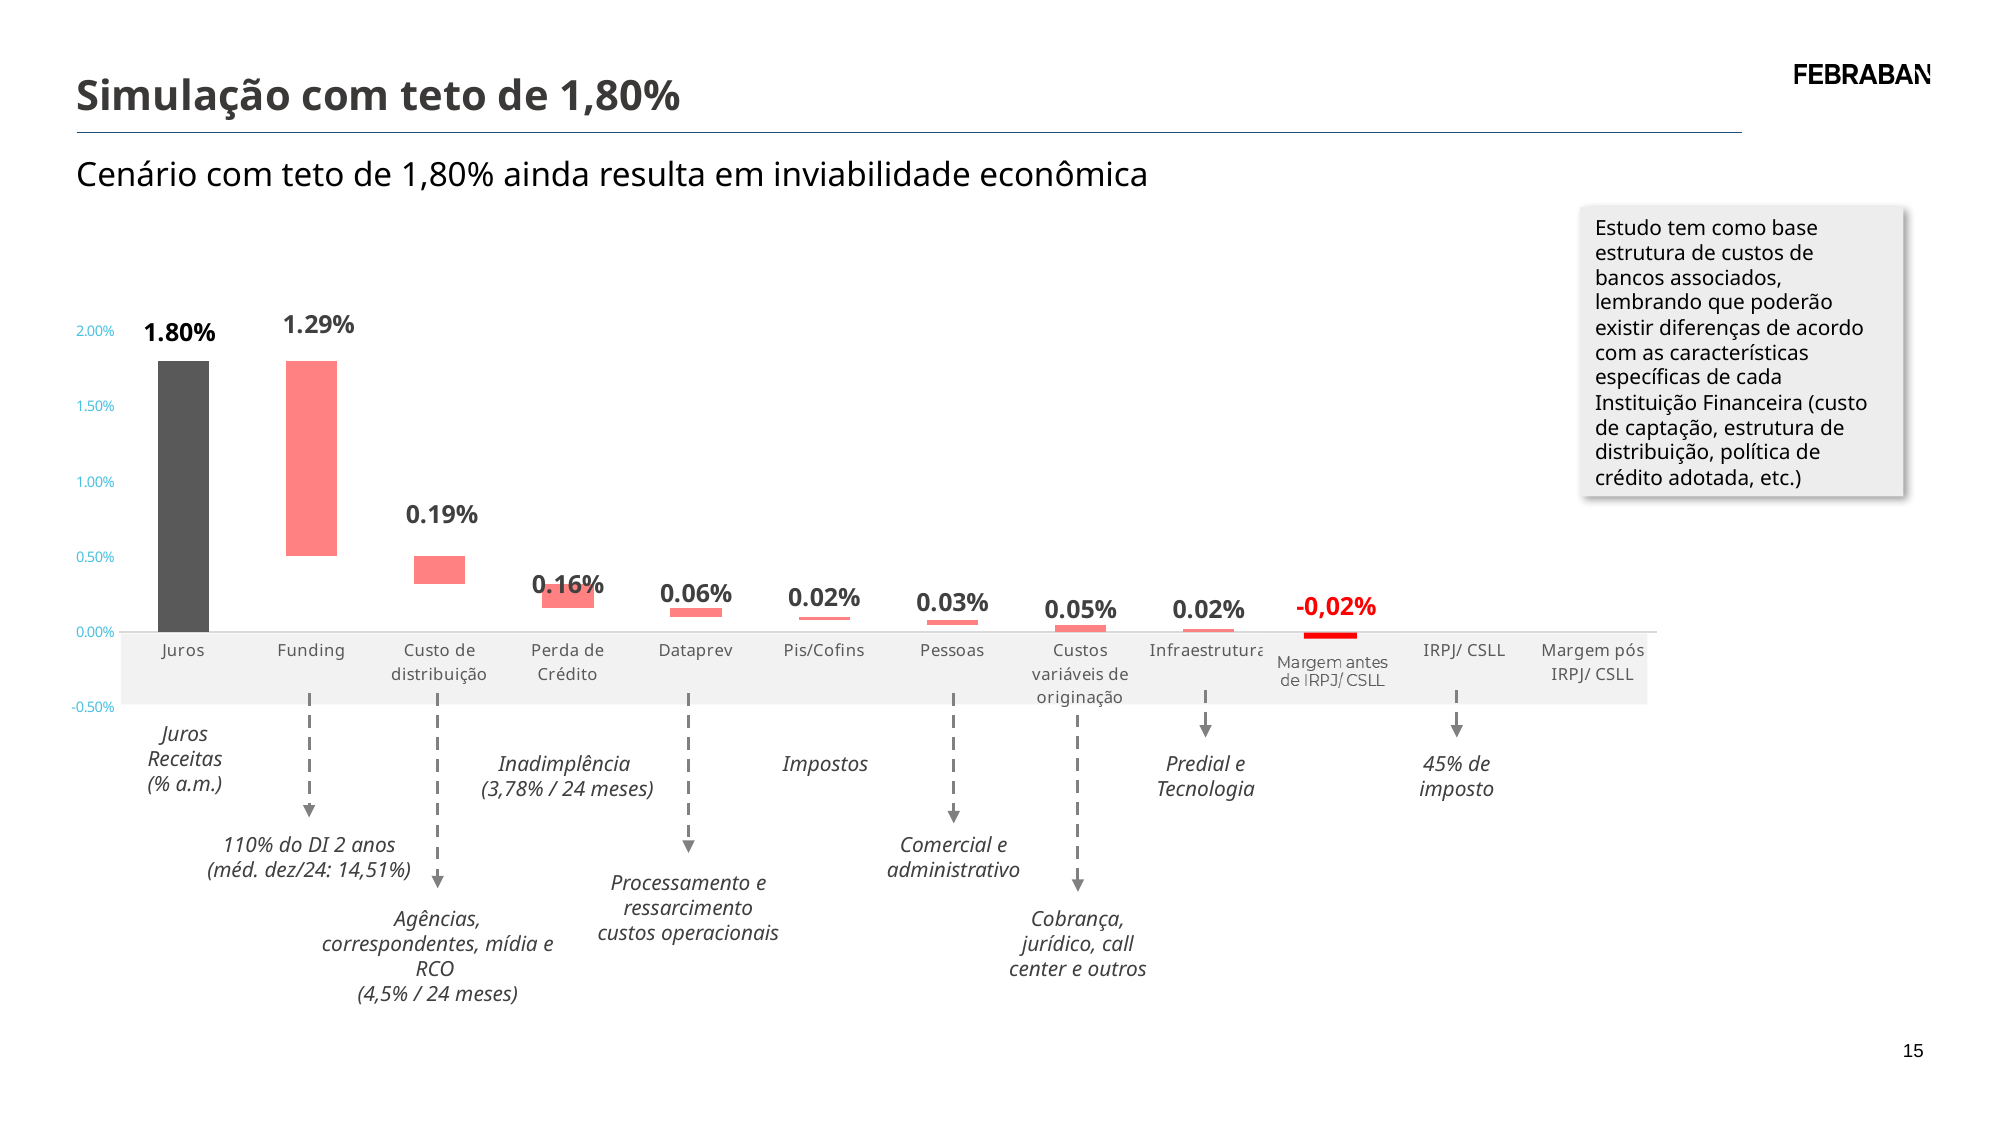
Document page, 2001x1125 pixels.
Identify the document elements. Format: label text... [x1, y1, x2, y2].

text_box Cenário com teto de 1,80% ainda resulta em inviabilidade econômica [61, 145, 1839, 201]
text_box Estudo tem como base estrutura de custos de bancos associados, lembrando que poderão existir diferenças de acordo com as características específicas de cada Instituição Financeira (custo de captação, estrutura de distribuição, política de crédito adotada, etc.) [1580, 206, 1904, 497]
slide_number 15 [1488, 1016, 1939, 1085]
text_box Cobrança, jurídico, call center e outros [978, 897, 1178, 988]
text_box Agências, correspondentes, mídia e RCO (4,5% / 24 meses) [299, 897, 577, 1013]
text_box 110% do DI 2 anos (méd. dez/24: 14,51%) [177, 831, 441, 890]
picture [1794, 64, 1931, 84]
picture [1270, 645, 1394, 694]
text_box Simulação com teto de 1,80% [61, 61, 1725, 126]
chart [25, 258, 1691, 831]
text_box Processamento e ressarcimento custos operacionais [560, 861, 817, 952]
text_box Comercial e administrativo [851, 831, 1056, 890]
